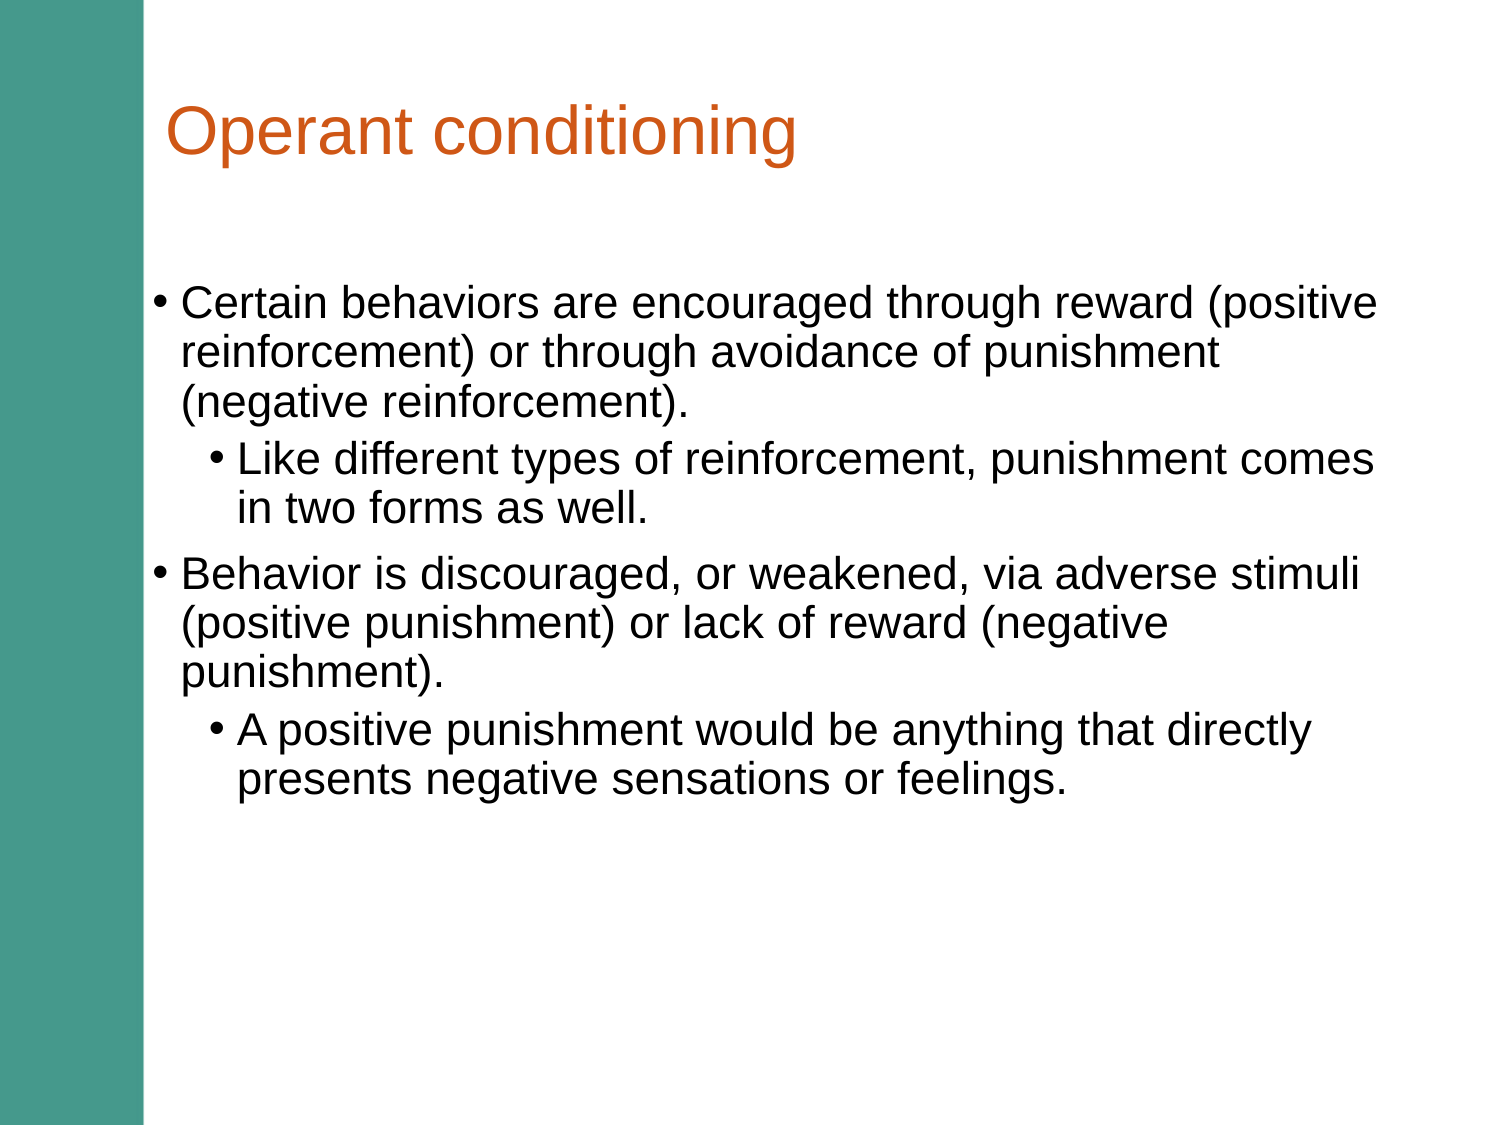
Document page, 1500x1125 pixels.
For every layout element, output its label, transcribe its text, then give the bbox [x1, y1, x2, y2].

picture [0, 0, 1500, 1125]
title Operant conditioning [150, 62, 1444, 203]
list Certain behaviors are encouraged through reward (positive reinforcement) or through avoidance of punishment (negative reinforcement). Like different types of reinforcement, punishment comes in two forms as well. Behavior is discouraged, or weakened, via adverse stimuli (positive punishment) or lack of reward (negative punishment). A positive punishment would be anything that directly presents negative sensations or feelings. [137, 271, 1432, 986]
